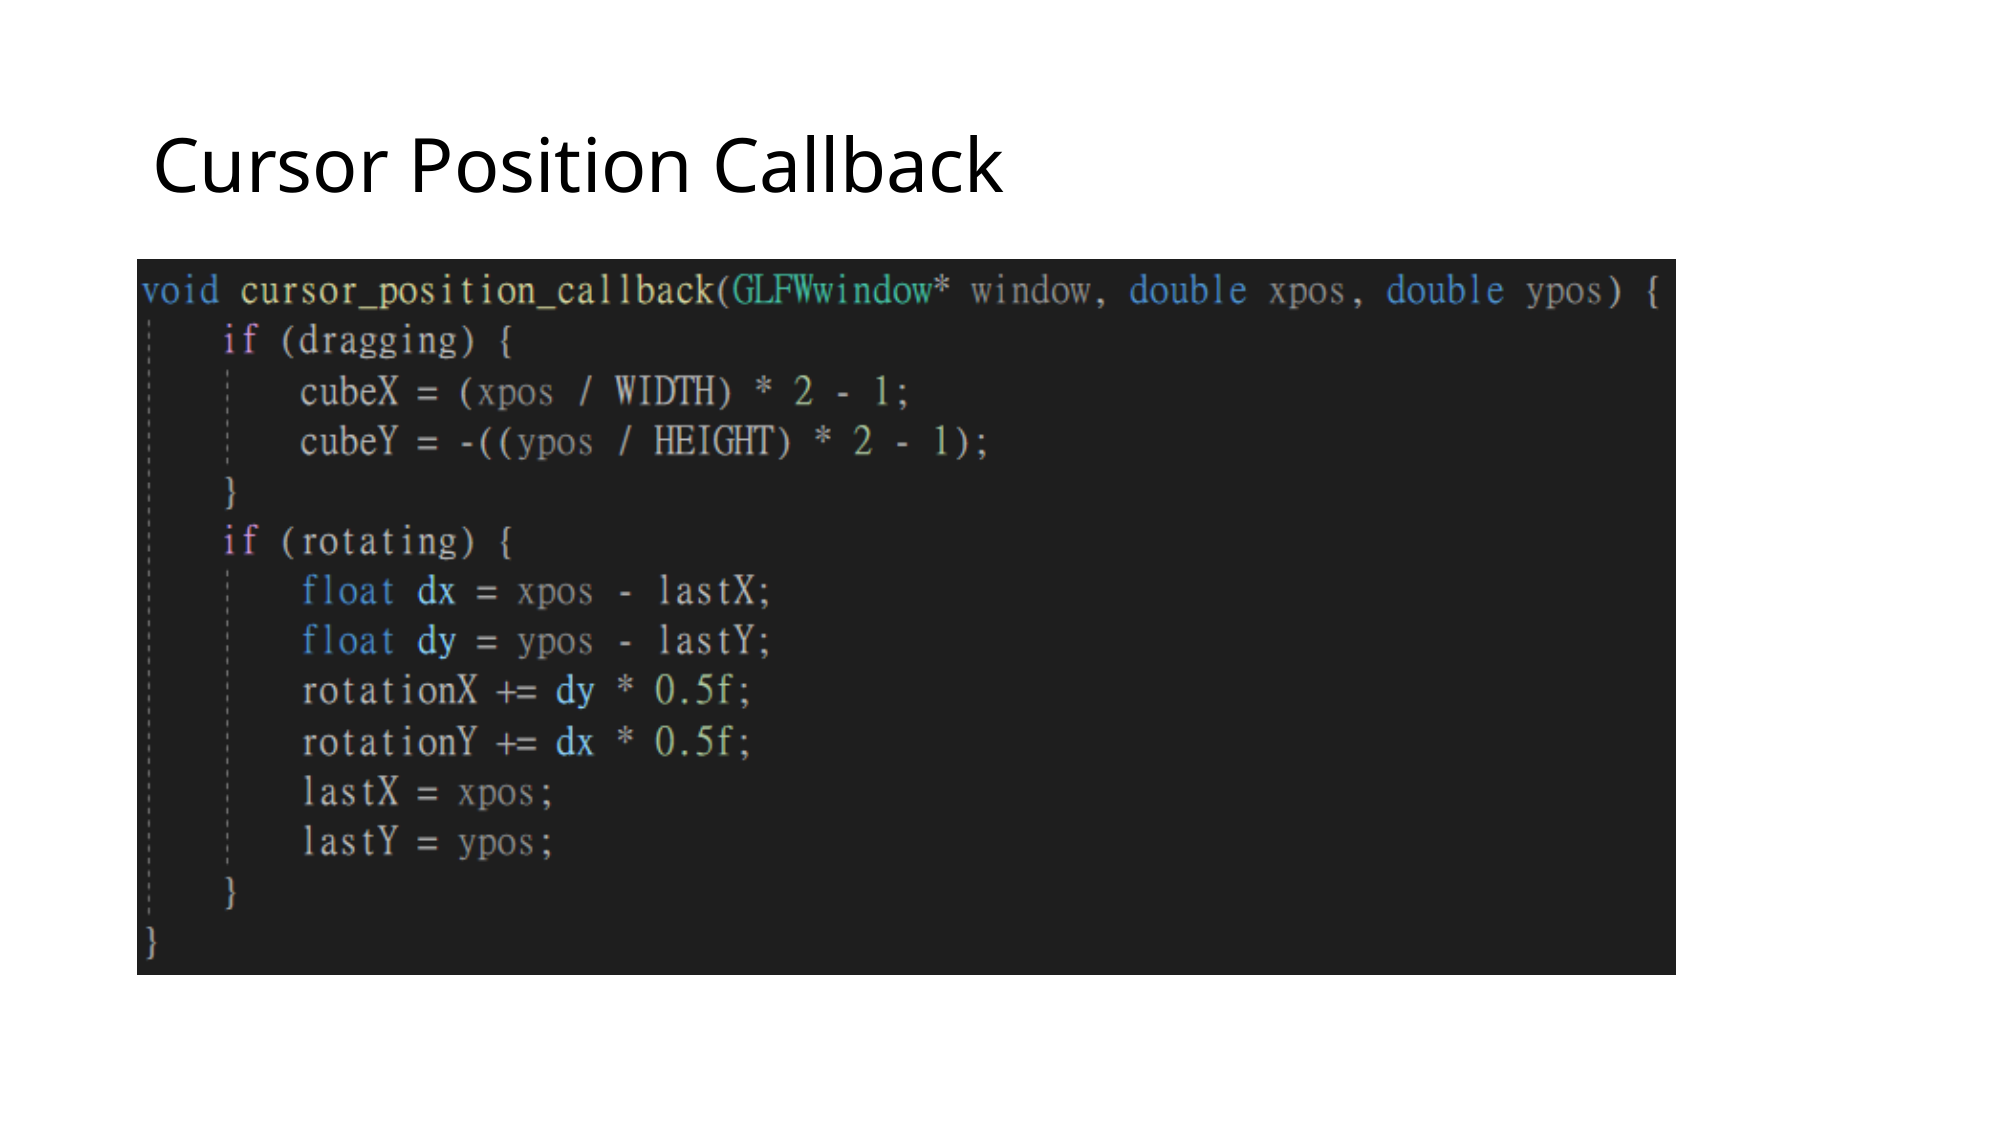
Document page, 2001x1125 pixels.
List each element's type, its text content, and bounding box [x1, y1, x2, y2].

title Cursor Position Callback [137, 59, 1863, 278]
picture [136, 259, 1677, 976]
